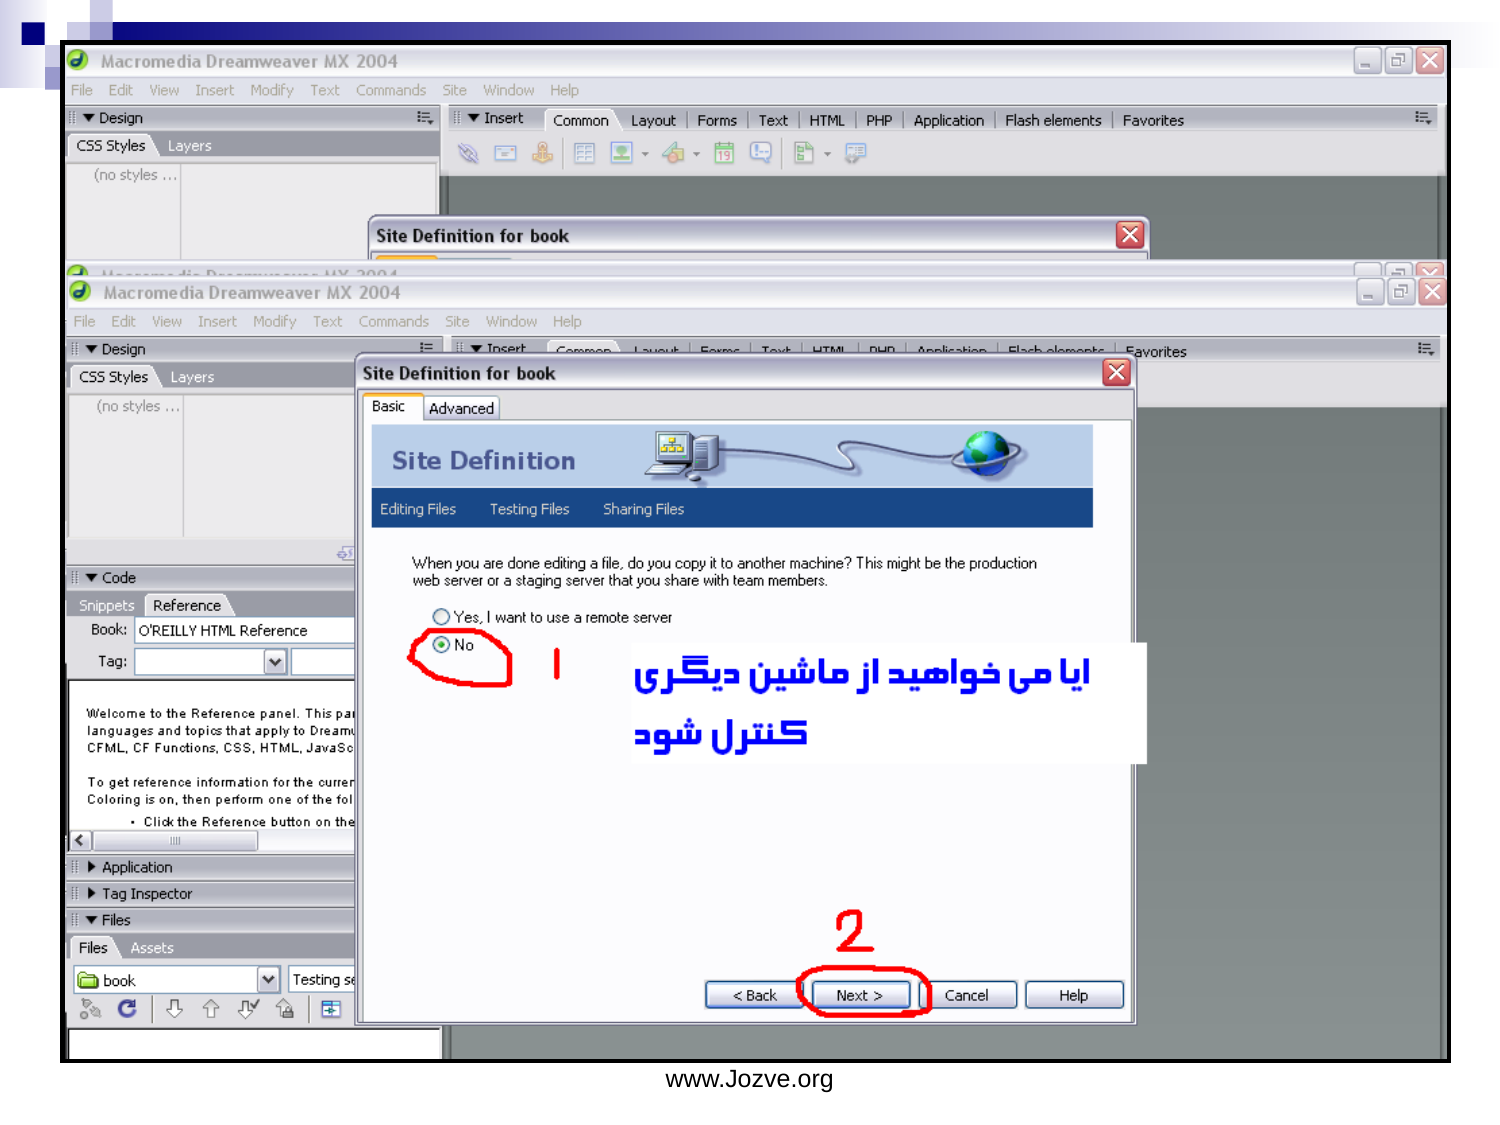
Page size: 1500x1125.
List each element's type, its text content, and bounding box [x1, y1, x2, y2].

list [64, 44, 1447, 1059]
footer www.Jozve.org [512, 1066, 988, 1101]
